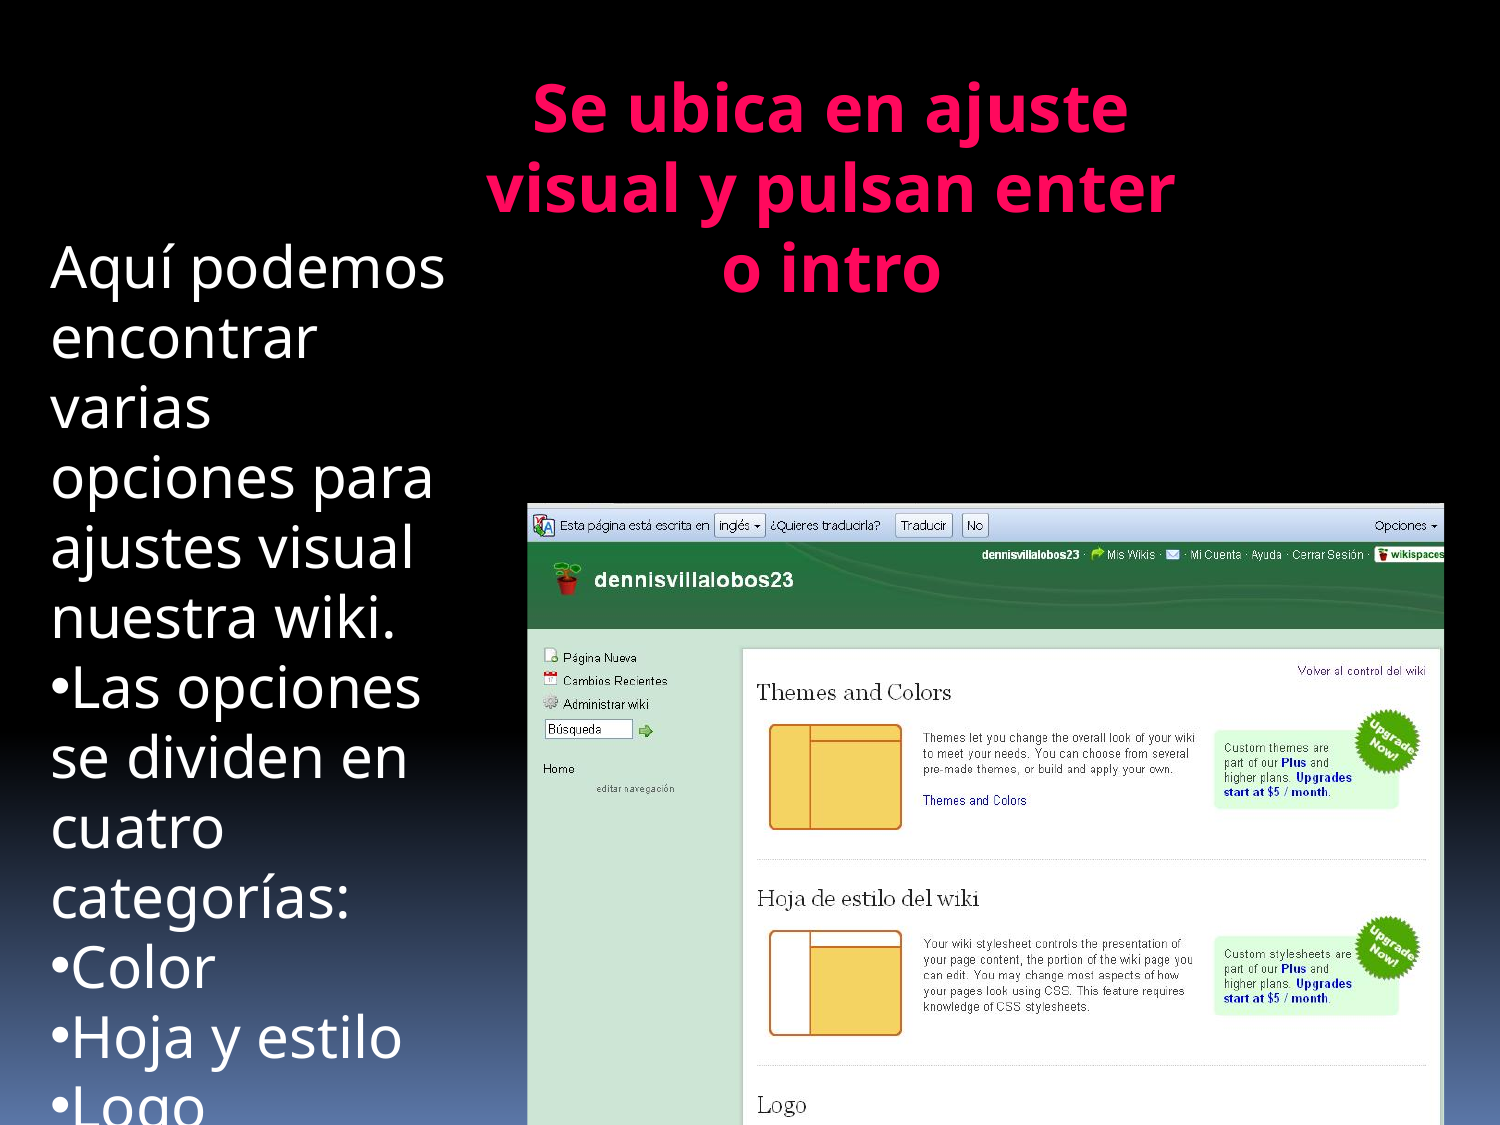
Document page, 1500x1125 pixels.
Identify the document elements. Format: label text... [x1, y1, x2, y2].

text_box Aquí podemos encontrar varias opciones para ajustes visual nuestra wiki. Las opciones se dividen en cuatro categorías: Color Hoja y estilo Logo Anuncios [35, 222, 481, 1125]
text_box Se ubica en ajuste visual y pulsan enter o intro [456, 58, 1207, 314]
picture [526, 503, 1445, 1125]
